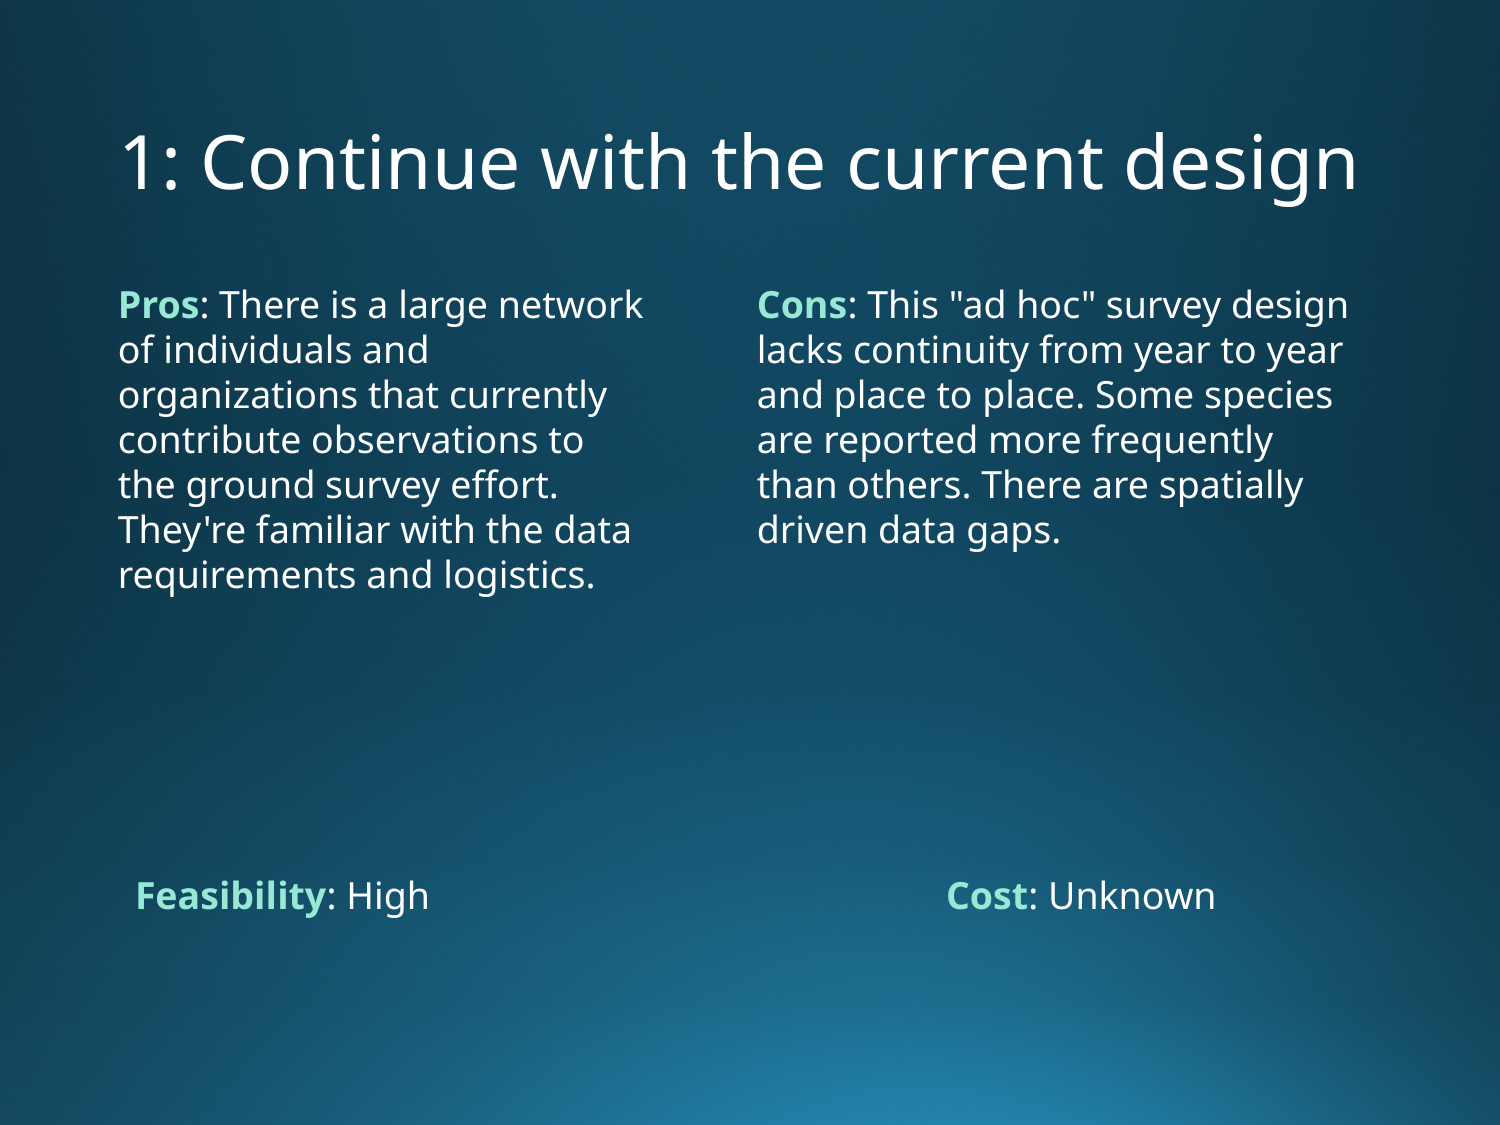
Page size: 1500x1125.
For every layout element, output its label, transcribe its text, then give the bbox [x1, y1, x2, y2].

text_box Cons: This "ad hoc" survey design lacks continuity from year to year and place to place. Some species are reported more frequently than others. There are spatially driven data gaps. [742, 273, 1374, 559]
text_box Feasibility: High [120, 864, 785, 925]
text_box Cost: Unknown [931, 864, 1318, 925]
text_box Pros: There is a large network of individuals and organizations that currently contribute observations to the ground survey effort. They're familiar with the data requirements and logistics. [103, 273, 663, 604]
picture [0, 0, 1500, 1125]
title 1: Continue with the current design [103, 56, 1397, 275]
